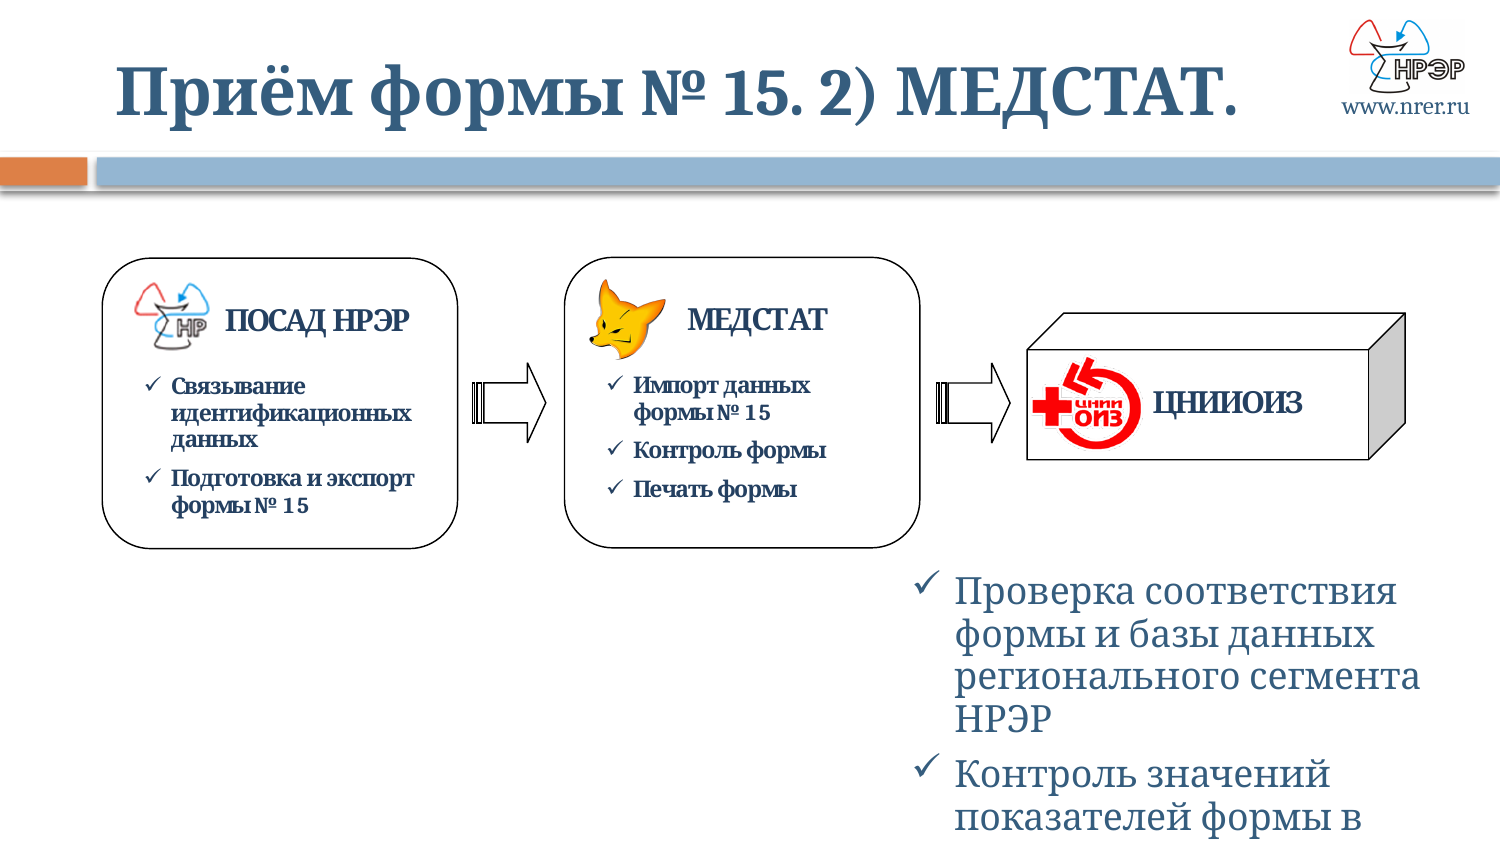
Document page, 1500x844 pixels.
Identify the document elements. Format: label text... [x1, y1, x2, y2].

picture [99, 256, 1500, 550]
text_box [1328, 19, 1495, 127]
text_box Проверка соответствия формы и базы данных регионального сегмента НРЭР Контроль значений показателей формы в системе «МЕДСТАТ» [868, 563, 1500, 844]
title Приём формы № 15. 2) МЕДСТАТ. [100, 27, 1500, 151]
